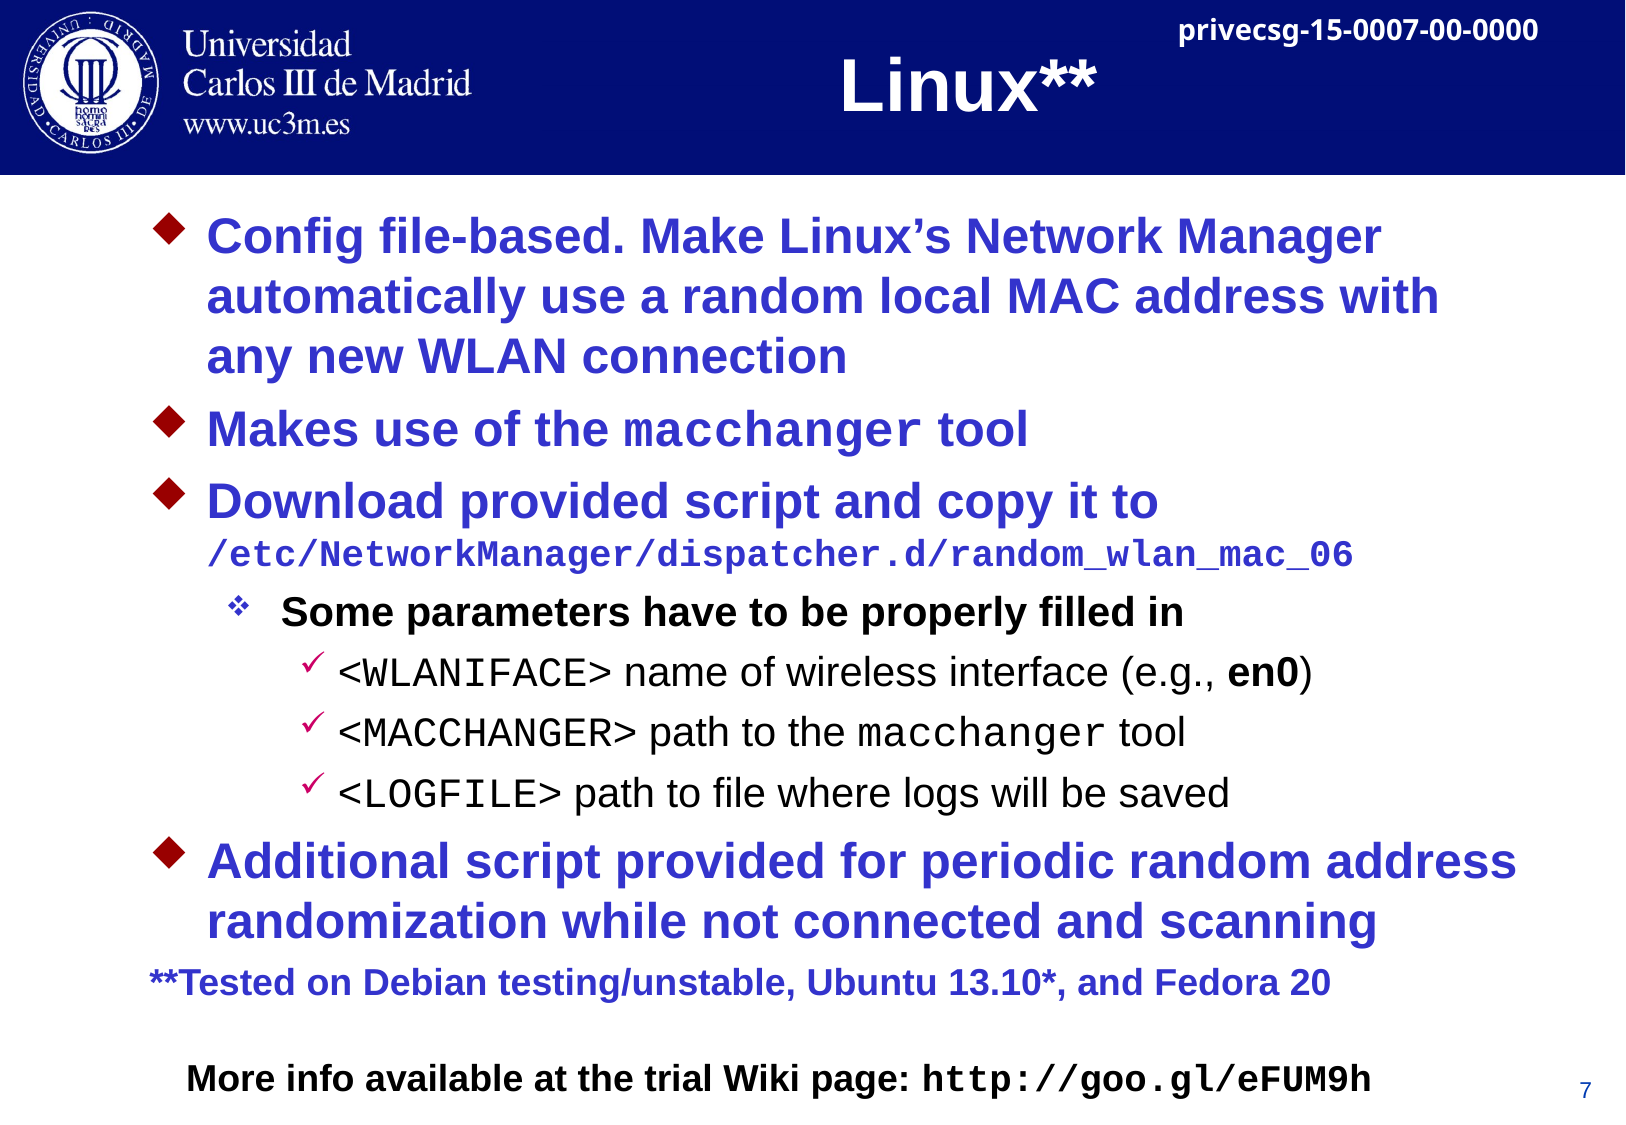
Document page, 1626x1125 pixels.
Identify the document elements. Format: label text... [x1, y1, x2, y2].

text_box More info available at the trial Wiki page: http://goo.gl/eFUM9h [171, 1046, 1387, 1107]
picture [0, 0, 1626, 175]
title Linux** [448, 46, 1489, 129]
list Config file-based. Make Linux’s Network Manager automatically use a random local MAC address with any new WLAN connection Makes use of the macchanger tool Download provided script and copy it to /etc/NetworkManager/dispatcher.d/random_wlan_mac_06 Some parameters have to be properly filled in <WLANIFACE> name of wireless interface (e.g., en0) <MACCHANGER> path to the macchanger tool <LOGFILE> path to file where logs will be saved Additional script provided for periodic random address randomization while not connected and scanning **Tested on Debian testing/unstable, Ubuntu 13.10*, and Fedora 20 [134, 196, 1542, 1024]
